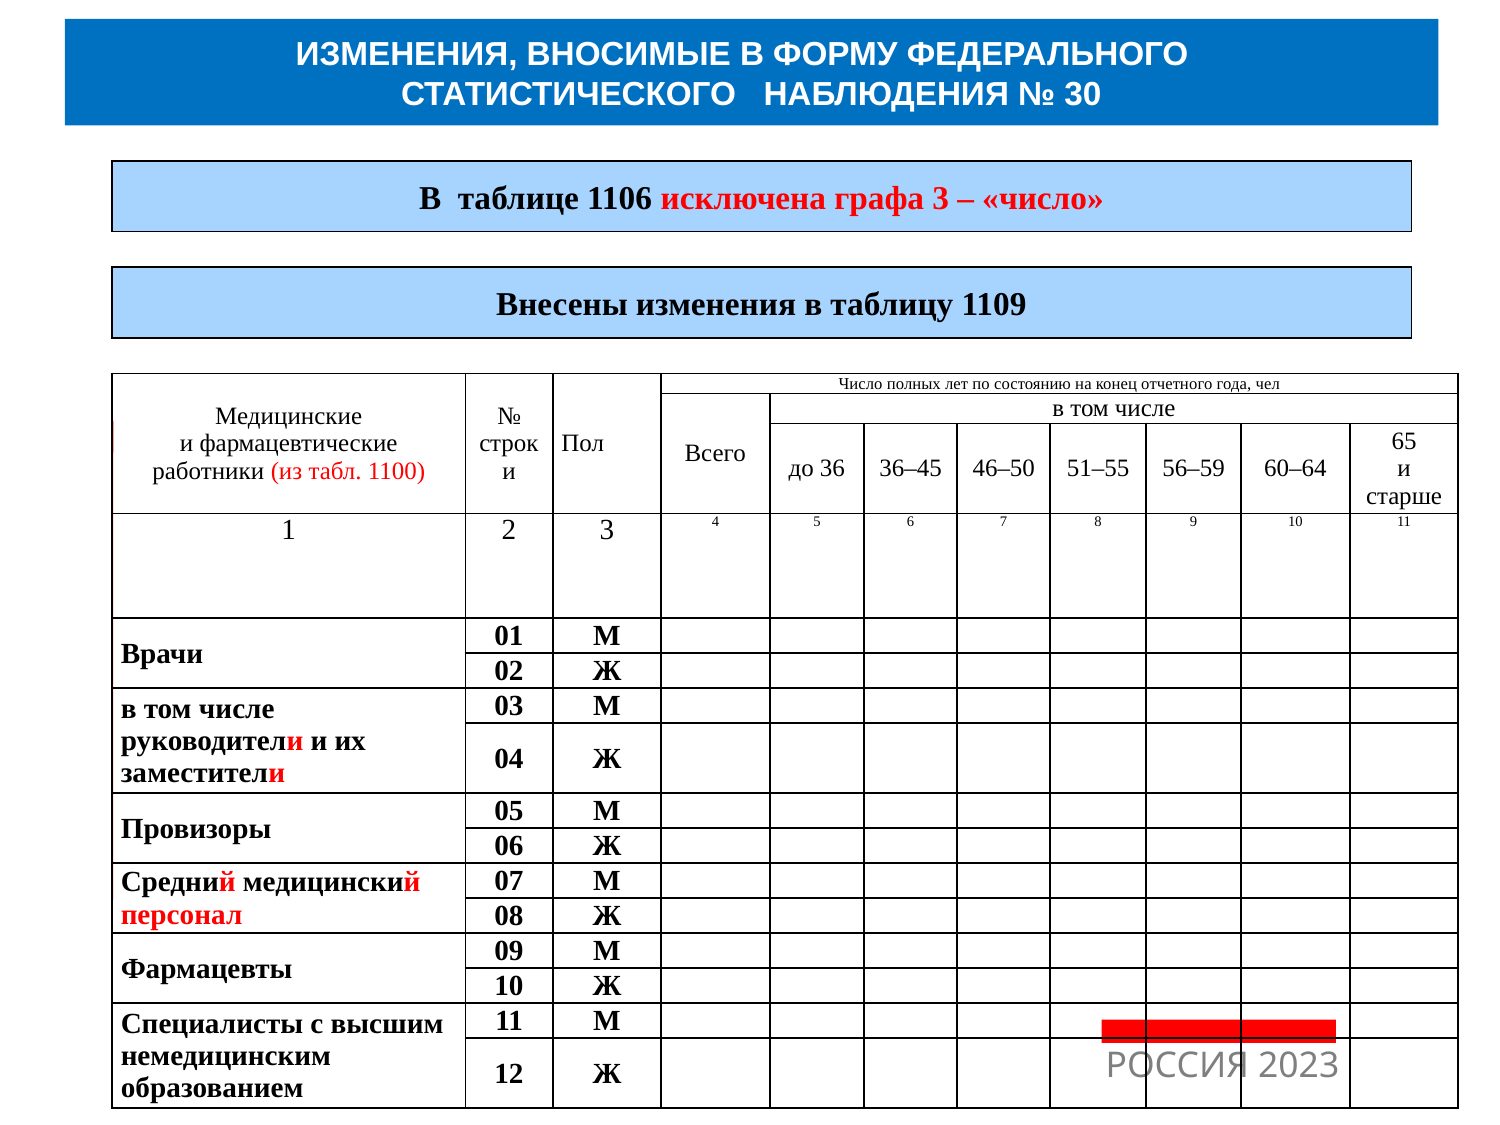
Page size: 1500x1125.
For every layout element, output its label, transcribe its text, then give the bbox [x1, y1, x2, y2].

table_cell [1051, 934, 1145, 967]
table_cell [1351, 864, 1457, 897]
table_cell [662, 1004, 769, 1037]
table_cell 7 [958, 514, 1049, 617]
table_cell [1147, 864, 1240, 897]
text_box ИЗМЕНЕНИЯ, ВНОСИМЫЕ В ФОРМУ ФЕДЕРАЛЬНОГО СТАТИСТИЧЕСКОГО НАБЛЮДЕНИЯ № 30 [63, 75, 1441, 128]
text_box [0, 0, 1500, 75]
table_header № строки [466, 374, 552, 513]
table_cell [1147, 1039, 1240, 1107]
table_cell Провизоры [113, 794, 465, 862]
table_cell [662, 899, 769, 932]
table_cell [1351, 1039, 1457, 1107]
table_cell [771, 654, 863, 687]
table_cell 08 [466, 899, 552, 932]
table_cell [1051, 1039, 1145, 1107]
table_cell [865, 969, 956, 1002]
table_cell [958, 1004, 1049, 1037]
table_cell [662, 969, 769, 1002]
table_cell Ж [554, 899, 660, 932]
table_cell [1051, 864, 1145, 897]
table_cell 60–64 [1242, 424, 1349, 513]
table_cell [958, 689, 1049, 722]
table_cell 05 [466, 794, 552, 827]
table_cell [1351, 1004, 1457, 1037]
table_cell [1147, 619, 1240, 652]
table_cell Врачи [113, 619, 465, 687]
table_cell [662, 1039, 769, 1107]
table_cell 5 [771, 514, 863, 617]
table_cell [958, 654, 1049, 687]
table_cell Ж [554, 724, 660, 792]
table_cell [1051, 654, 1145, 687]
table_cell [1351, 934, 1457, 967]
table_cell [1242, 1004, 1349, 1037]
table_cell [771, 899, 863, 932]
table_cell [662, 619, 769, 652]
table_cell Ж [554, 969, 660, 1002]
table_cell М [554, 794, 660, 827]
table_cell [662, 724, 769, 792]
table_cell [958, 969, 1049, 1002]
table_cell [1351, 689, 1457, 722]
table_cell [865, 794, 956, 827]
table_cell [958, 619, 1049, 652]
table_cell 03 [466, 689, 552, 722]
table_cell [958, 934, 1049, 967]
table_cell [1351, 969, 1457, 1002]
table_cell [1147, 689, 1240, 722]
table_cell [958, 794, 1049, 827]
table_cell [1051, 899, 1145, 932]
table_cell [1242, 934, 1349, 967]
table_cell [1147, 654, 1240, 687]
table_cell [771, 934, 863, 967]
table_cell [1242, 829, 1349, 862]
subtitle РОССИЯ 2023 [1089, 1109, 1372, 1114]
table_cell 06 [466, 829, 552, 862]
table_cell [771, 1004, 863, 1037]
table_cell [662, 689, 769, 722]
table_cell М [554, 689, 660, 722]
table_cell [1242, 864, 1349, 897]
table_header Медицинские и фармацевтические работники (из табл. 1100) [113, 374, 465, 513]
table_cell 56–59 [1147, 424, 1240, 513]
table_cell до 36 [771, 424, 863, 513]
table_cell 02 [466, 654, 552, 687]
table_cell 2 [466, 514, 552, 617]
table_cell [771, 619, 863, 652]
table_cell [865, 1039, 956, 1107]
table_cell 8 [1051, 514, 1145, 617]
table_cell [1242, 654, 1349, 687]
table_cell Средний медицинский персонал [113, 864, 465, 932]
table_cell [1051, 1004, 1145, 1037]
table_cell в том числе руководители и их заместители [113, 689, 465, 792]
table_cell 04 [466, 724, 552, 792]
table_cell 51–55 [1051, 424, 1145, 513]
table_cell [1051, 689, 1145, 722]
table_cell [1242, 689, 1349, 722]
table_cell [1051, 829, 1145, 862]
table_cell [1147, 1004, 1240, 1037]
table_cell 12 [466, 1039, 552, 1107]
table_cell [958, 724, 1049, 792]
table_cell [958, 1039, 1049, 1107]
table_cell М [554, 1004, 660, 1037]
table_cell [865, 1004, 956, 1037]
table_cell [662, 654, 769, 687]
table_cell [958, 899, 1049, 932]
table_cell Ж [554, 654, 660, 687]
table_cell 01 [466, 619, 552, 652]
table_cell М [554, 934, 660, 967]
table_cell [662, 794, 769, 827]
table_cell Фармацевты [113, 934, 465, 1002]
table_cell 6 [865, 514, 956, 617]
table_cell [865, 899, 956, 932]
table_cell [662, 934, 769, 967]
table_cell [1242, 899, 1349, 932]
table_cell [1351, 724, 1457, 792]
table_cell М [554, 864, 660, 897]
table_cell [771, 864, 863, 897]
table_cell [771, 829, 863, 862]
table_cell [865, 829, 956, 862]
table_cell 1 [113, 514, 465, 617]
table_cell [1351, 794, 1457, 827]
table_cell 36–45 [865, 424, 956, 513]
table_cell [771, 794, 863, 827]
table_cell [1147, 899, 1240, 932]
table_cell [1147, 829, 1240, 862]
text_box В таблице 1106 исключена графа 3 – «число» [112, 160, 1412, 232]
table_cell [1051, 724, 1145, 792]
table_cell [865, 654, 956, 687]
table_cell Всего [662, 394, 769, 513]
table_cell [771, 1039, 863, 1107]
table_cell [1242, 619, 1349, 652]
table_cell [865, 934, 956, 967]
table_cell [1242, 724, 1349, 792]
table_cell 4 [662, 514, 769, 617]
table_cell [1147, 934, 1240, 967]
table_cell [662, 829, 769, 862]
table_cell [865, 619, 956, 652]
table_cell 07 [466, 864, 552, 897]
table_header Число полных лет по состоянию на конец отчетного года, чел [662, 374, 1457, 393]
table_cell 65 и старше [1351, 424, 1457, 513]
table_cell 10 [1242, 514, 1349, 617]
table_cell 11 [1351, 514, 1457, 617]
table_cell 3 [554, 514, 660, 617]
table_cell [1242, 794, 1349, 827]
table_cell [865, 864, 956, 897]
table_cell [662, 864, 769, 897]
text_box Внесены изменения в таблицу 1109 [112, 267, 1412, 338]
table_cell [1242, 969, 1349, 1002]
table_cell в том числе [771, 394, 1457, 423]
table_cell [1147, 724, 1240, 792]
table_cell [1051, 794, 1145, 827]
table_cell Ж [554, 829, 660, 862]
table_cell Специалисты с высшим немедицинским образованием [113, 1004, 465, 1107]
table_cell 46–50 [958, 424, 1049, 513]
table_cell [771, 689, 863, 722]
table_cell 11 [466, 1004, 552, 1037]
table_cell [771, 969, 863, 1002]
table_cell [771, 724, 863, 792]
table_cell М [554, 619, 660, 652]
table_cell [1351, 619, 1457, 652]
table_header Пол [554, 374, 660, 513]
table_cell 10 [466, 969, 552, 1002]
table_cell Ж [554, 1039, 660, 1107]
table_cell [958, 864, 1049, 897]
table_cell [865, 724, 956, 792]
table_cell [865, 689, 956, 722]
table_cell [1147, 794, 1240, 827]
table_cell [1242, 1039, 1349, 1107]
table_cell [1351, 654, 1457, 687]
table_cell [1051, 619, 1145, 652]
table_cell [1351, 829, 1457, 862]
text_box [88, 143, 1436, 193]
text_box [0, 349, 1500, 1083]
table_cell 9 [1147, 514, 1240, 617]
table_cell [1051, 969, 1145, 1002]
table_cell [958, 829, 1049, 862]
table_cell [1147, 969, 1240, 1002]
table_cell [1351, 899, 1457, 932]
table_cell 09 [466, 934, 552, 967]
